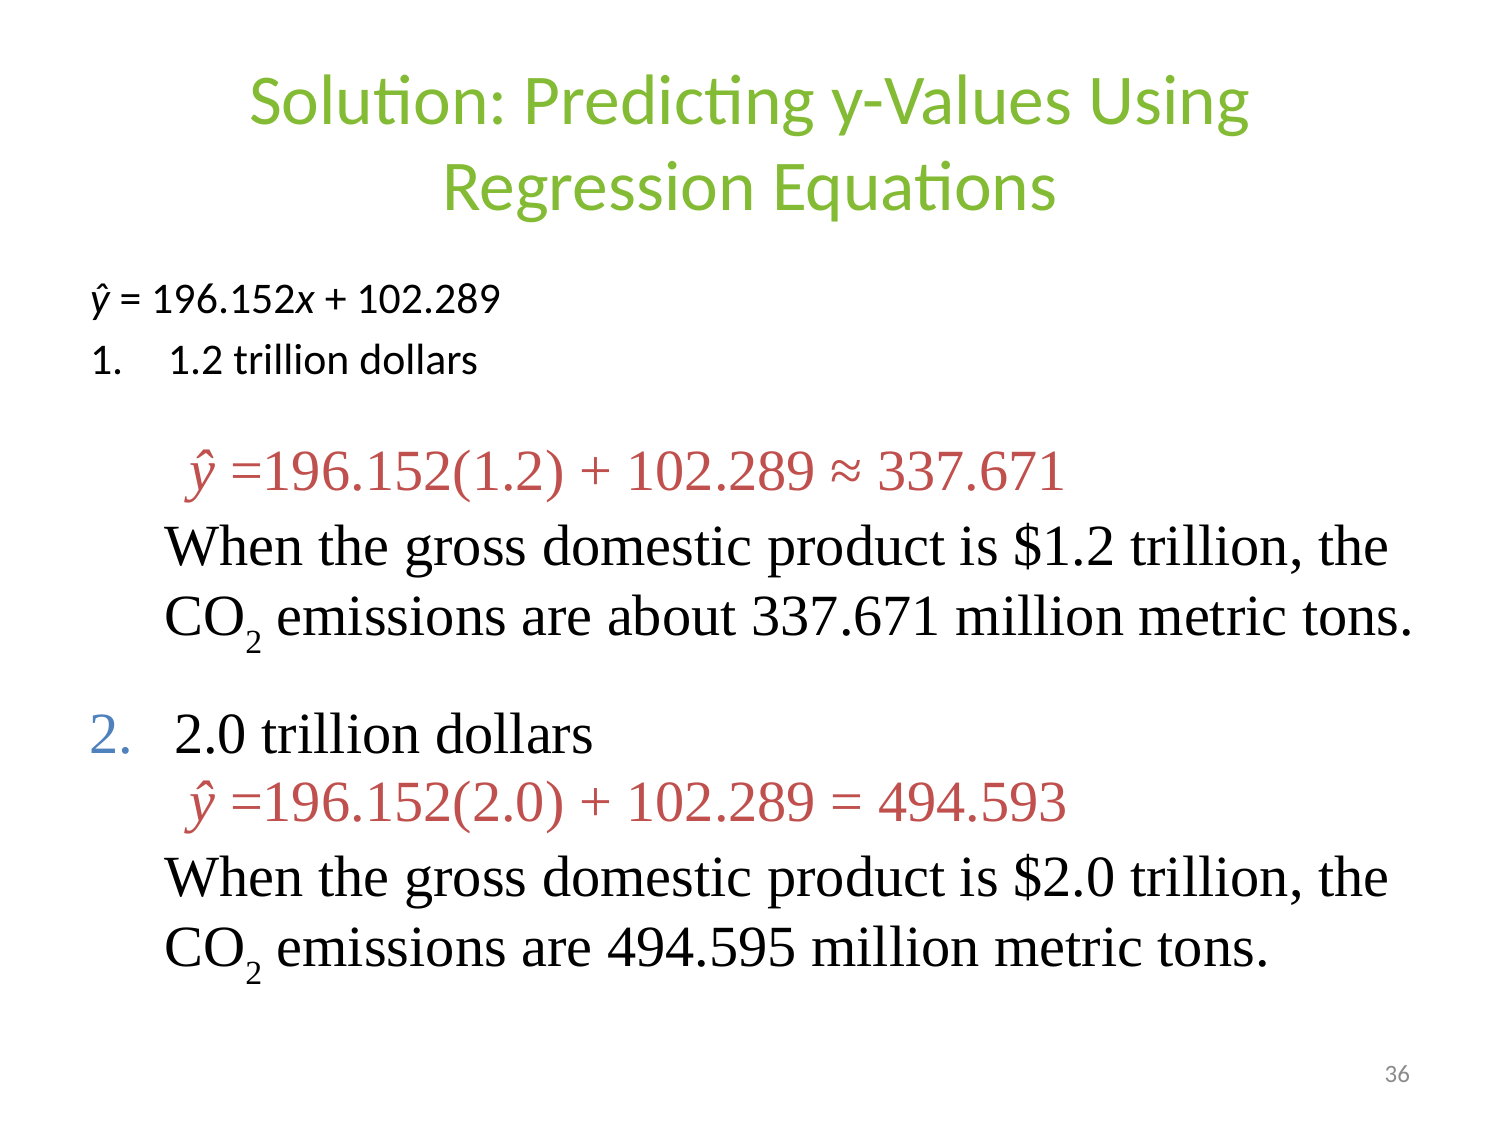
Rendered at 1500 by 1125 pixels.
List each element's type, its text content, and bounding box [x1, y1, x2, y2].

text_box ŷ =196.152(2.0) + 102.289 = 494.593 [174, 755, 1313, 841]
text_box ŷ =196.152(1.2) + 102.289 ≈ 337.671 [174, 425, 1313, 510]
text_box When the gross domestic product is $2.0 trillion, the CO2 emissions are 494.595 million metric tons. [150, 830, 1450, 999]
slide_number 36 [1074, 1042, 1425, 1103]
text_box 2.0 trillion dollars [74, 687, 1425, 775]
text_box When the gross domestic product is $1.2 trillion, the CO2 emissions are about 337.671 million metric tons. [150, 500, 1450, 668]
list ŷ = 196.152x + 102.289 1.2 trillion dollars [75, 262, 1425, 450]
title Solution: Predicting y-Values Using Regression Equations [75, 45, 1425, 233]
